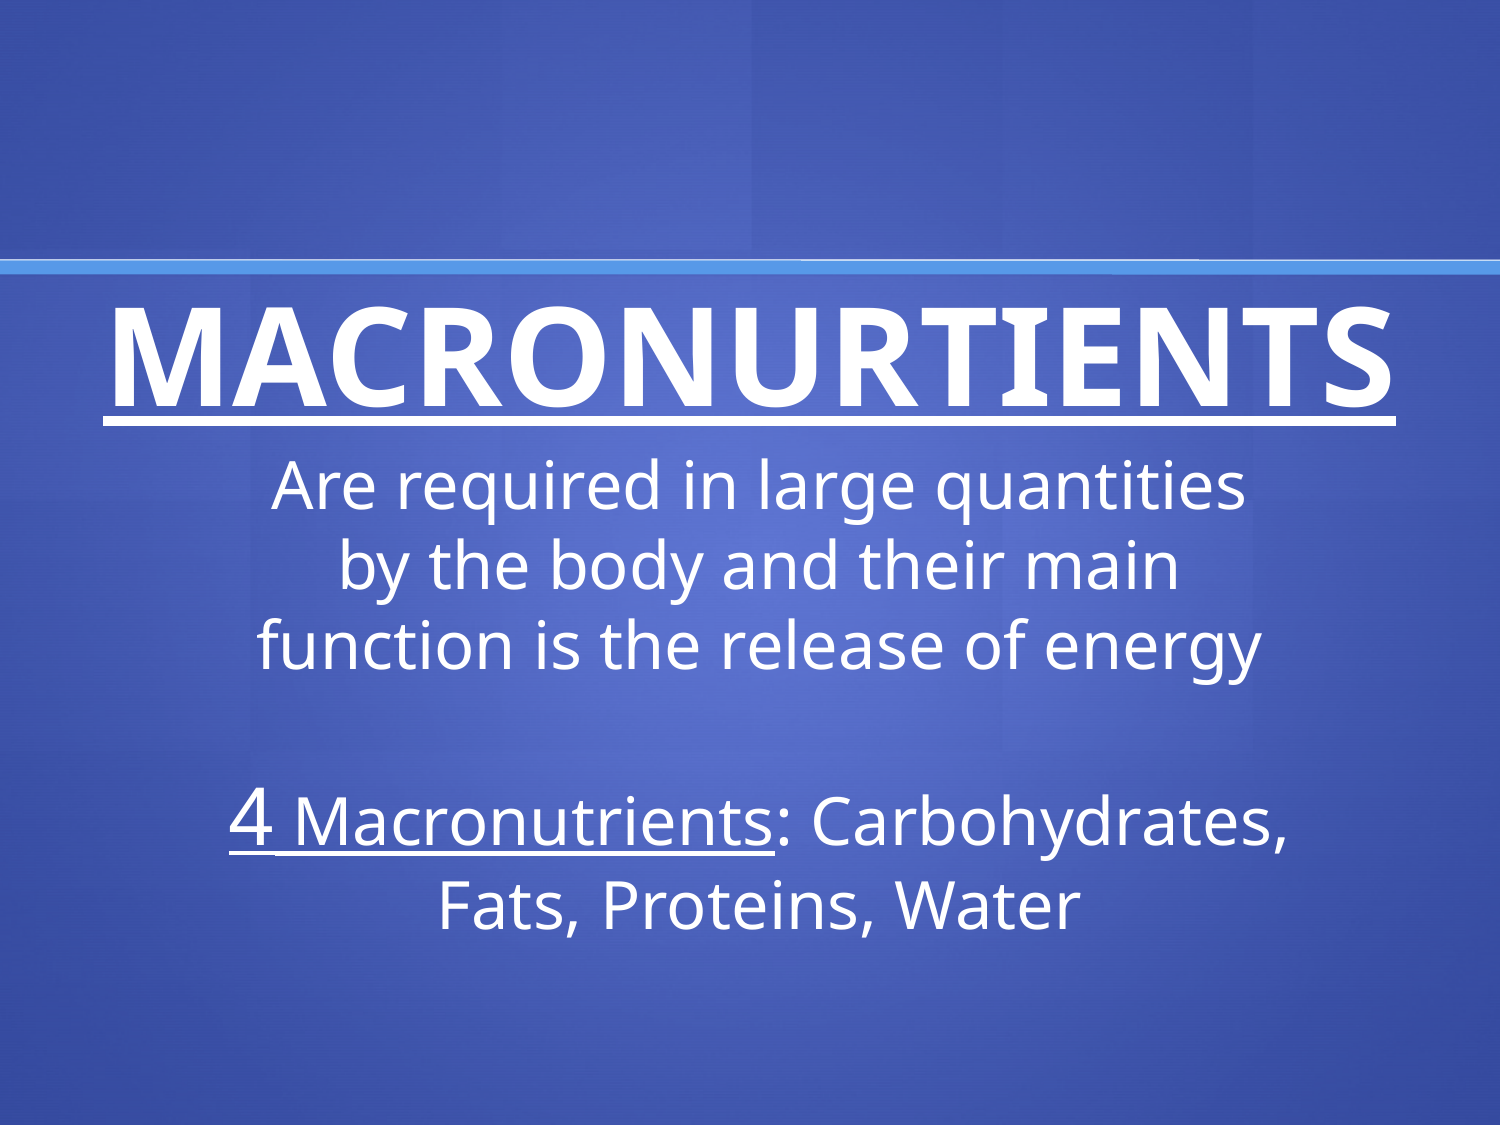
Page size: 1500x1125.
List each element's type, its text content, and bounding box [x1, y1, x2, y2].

text_box Are required in large quantities by the body and their main function is the release of energy 4 Macronutrients: Carbohydrates, Fats, Proteins, Water [213, 435, 1306, 950]
title MACRONURTIENTS [75, 211, 1425, 492]
